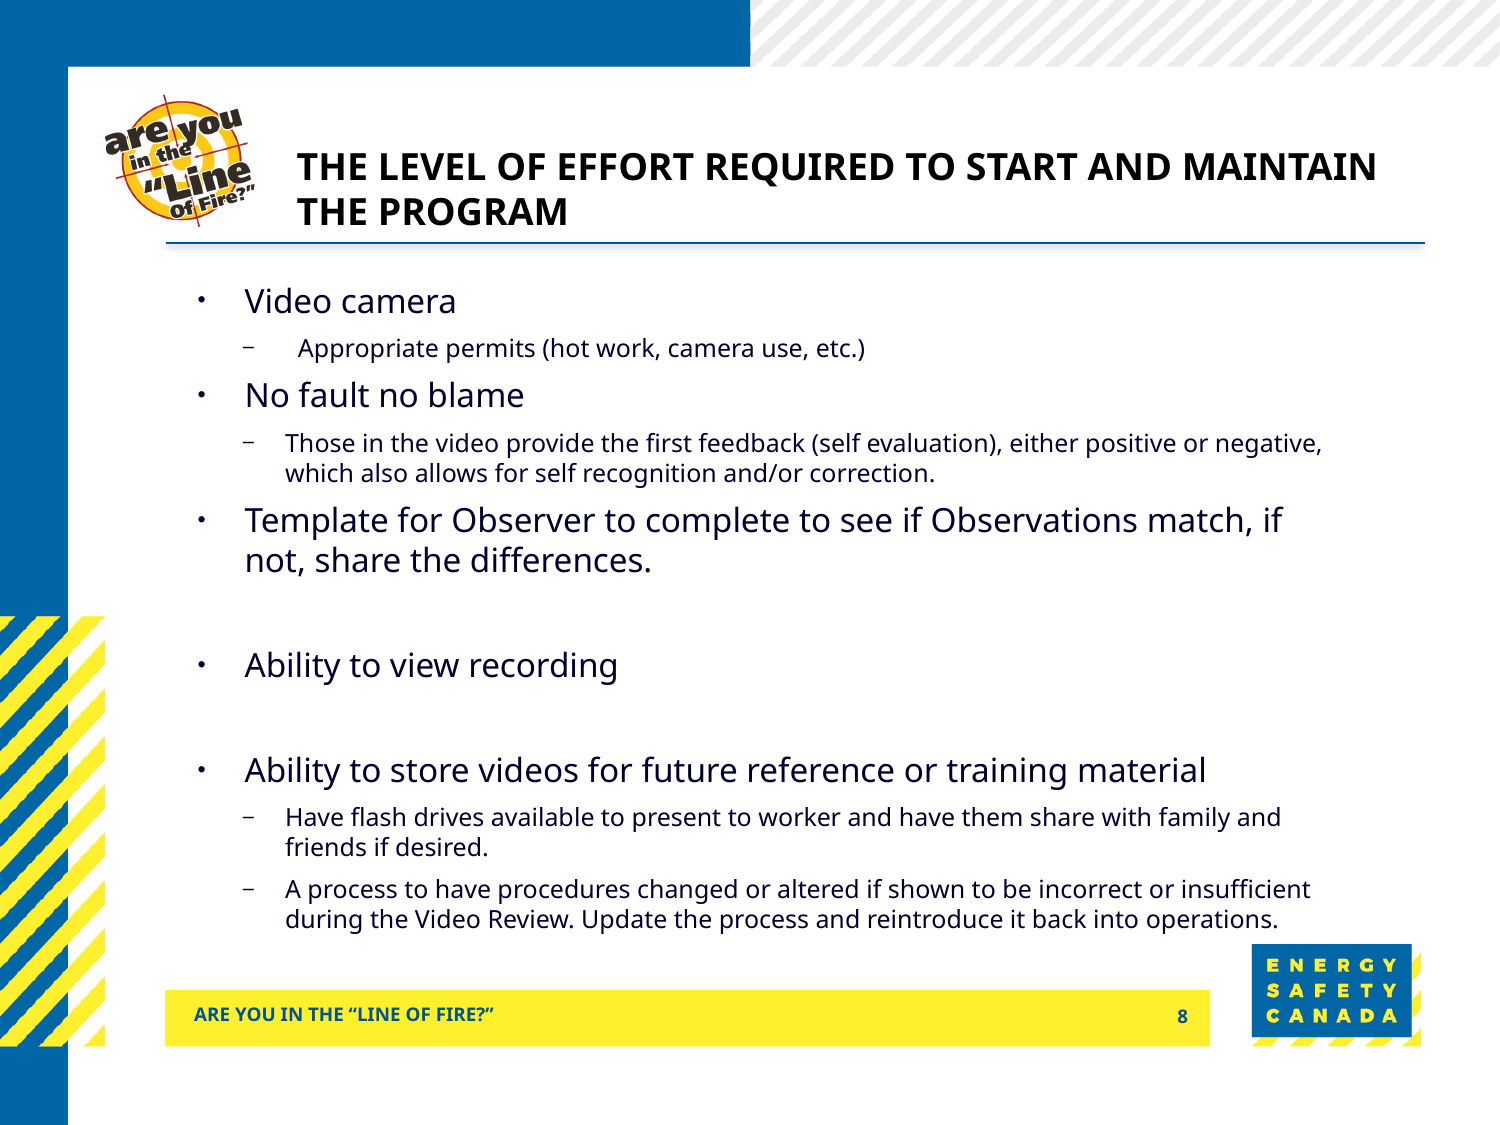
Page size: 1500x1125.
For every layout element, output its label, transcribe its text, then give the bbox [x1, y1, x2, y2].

list Video camera Appropriate permits (hot work, camera use, etc.) No fault no blame Those in the video provide the first feedback (self evaluation), either positive or negative, which also allows for self recognition and/or correction. Template for Observer to complete to see if Observations match, if not, share the differences. Ability to view recording Ability to store videos for future reference or training material Have flash drives available to present to worker and have them share with family and friends if desired. A process to have procedures changed or altered if shown to be incorrect or insufficient during the Video Review. Update the process and reintroduce it back into operations. [167, 272, 1352, 960]
slide_number 8 [1051, 987, 1204, 1048]
title The level of effort required to start and maintain the program [296, 135, 1427, 257]
footer ARE YOU IN THE “LINE OF FIRE?” [179, 987, 1010, 1044]
picture [0, 0, 1500, 1125]
